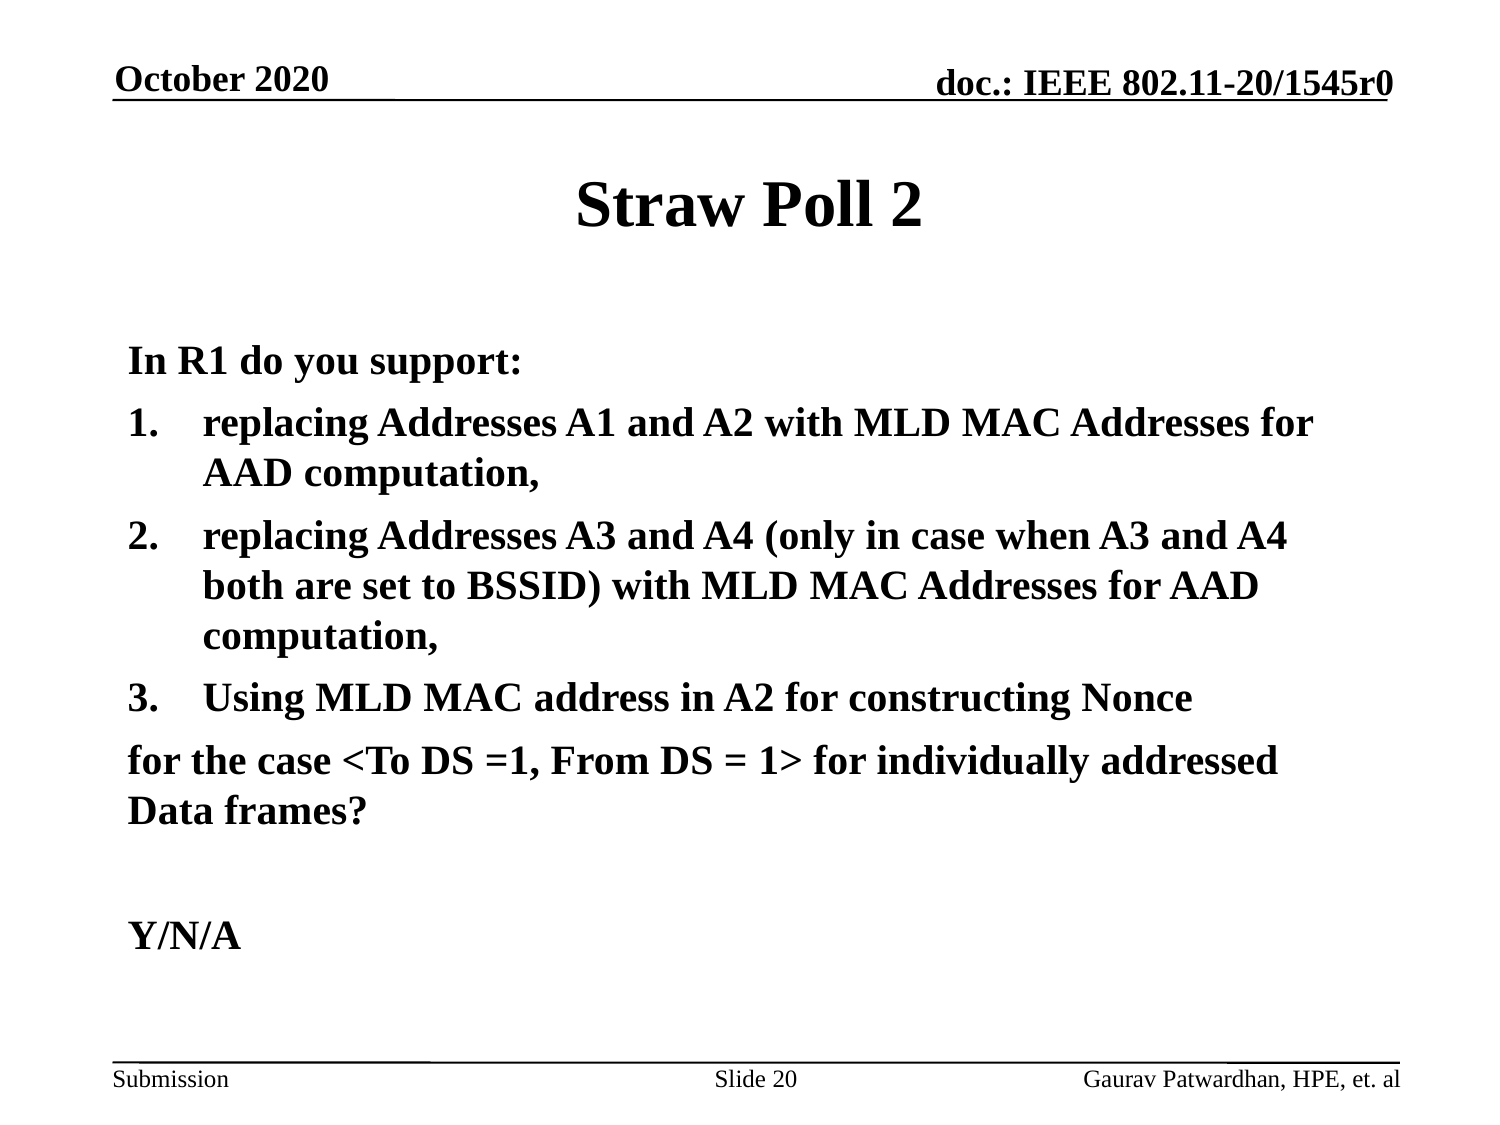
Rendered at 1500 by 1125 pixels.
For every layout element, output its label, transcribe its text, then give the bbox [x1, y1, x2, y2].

slide_number Slide 20 [712, 1061, 800, 1123]
list In R1 do you support: replacing Addresses A1 and A2 with MLD MAC Addresses for AAD computation, replacing Addresses A3 and A4 (only in case when A3 and A4 both are set to BSSID) with MLD MAC Addresses for AAD computation, Using MLD MAC address in A2 for constructing Nonce for the case <To DS =1, From DS = 1> for individually addressed Data frames? Y/N/A [112, 324, 1388, 1000]
title Straw Poll 2 [112, 112, 1388, 288]
footer Gaurav Patwardhan, HPE, et. al [878, 1061, 1402, 1093]
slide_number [114, 54, 423, 100]
